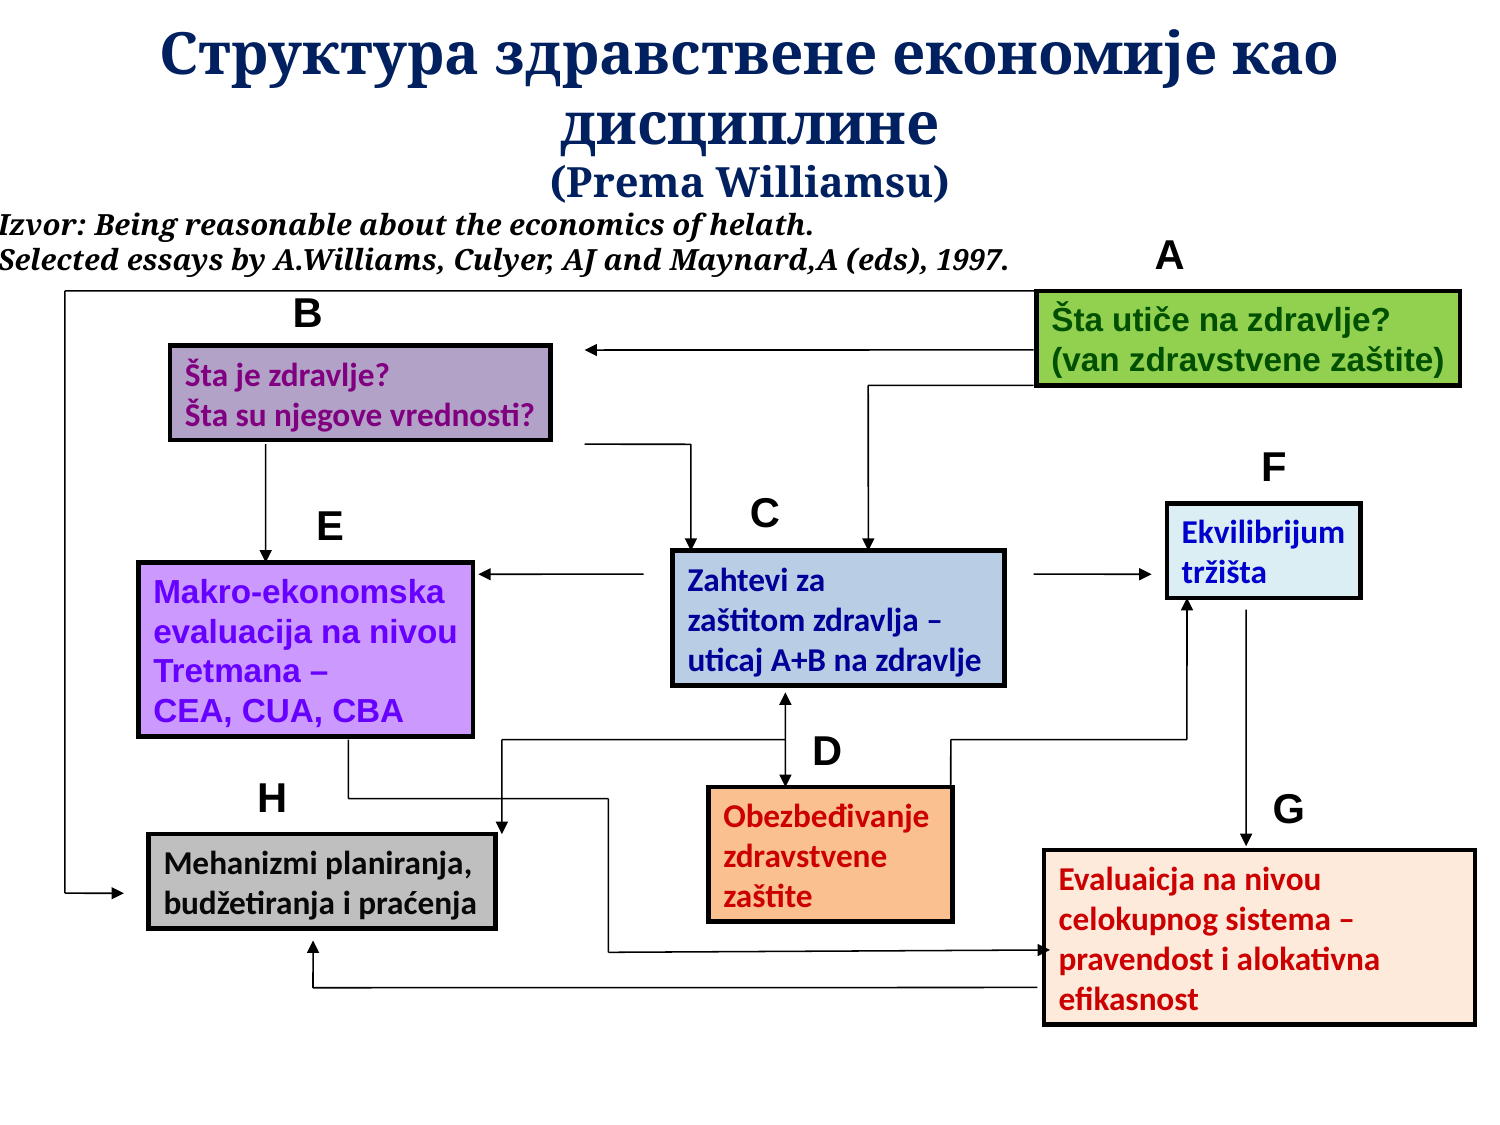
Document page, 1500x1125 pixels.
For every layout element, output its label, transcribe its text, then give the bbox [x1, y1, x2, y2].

title Структура здравствене економије као дисциплине (Prema Williamsu) [35, 35, 1465, 188]
text_box Evaluaicja na nivou celokupnog sistema – pravendost i alokativna efikasnost [1043, 849, 1475, 1025]
text_box Obezbeđivanje zdravstvene zaštite [708, 786, 953, 922]
text_box [306, 940, 320, 988]
text_box C [735, 478, 795, 544]
text_box Mehanizmi planiranja, budžetiranja i praćenja [148, 834, 496, 929]
text_box Šta utiče na zdravlje? (van zdravstvene zaštite) [1036, 290, 1460, 386]
text_box [1180, 597, 1194, 740]
text_box G [1257, 774, 1321, 840]
text_box [1033, 568, 1152, 581]
text_box [862, 385, 875, 551]
text_box [495, 799, 509, 835]
text_box Izvor: Being reasonable about the economics of helath. Selected essays by A.Williams, Culyer, AJ and Maynard,A (eds), 1997. [0, 199, 1026, 284]
text_box E [301, 491, 359, 557]
text_box Zahtevi za zaštitom zdravlja – uticaj A+B na zdravlje [672, 550, 1005, 686]
text_box [779, 740, 792, 787]
text_box D [797, 716, 858, 781]
text_box A [1139, 220, 1201, 285]
text_box [584, 343, 1034, 357]
text_box [684, 444, 698, 551]
text_box B [277, 284, 338, 344]
text_box Ekvilibrijum tržišta [1166, 503, 1361, 598]
text_box [1239, 609, 1253, 847]
text_box Makro-ekonomska evaluacija na nivou Tretmana – CEA, CUA, CBA [138, 562, 474, 737]
text_box [478, 568, 644, 581]
text_box [779, 692, 792, 739]
text_box [64, 887, 124, 900]
text_box F [1246, 432, 1302, 498]
text_box [259, 444, 272, 563]
text_box Šta je zdravlje? Šta su njegove vrednosti? [170, 345, 551, 441]
text_box [608, 943, 1051, 957]
text_box H [242, 763, 303, 829]
